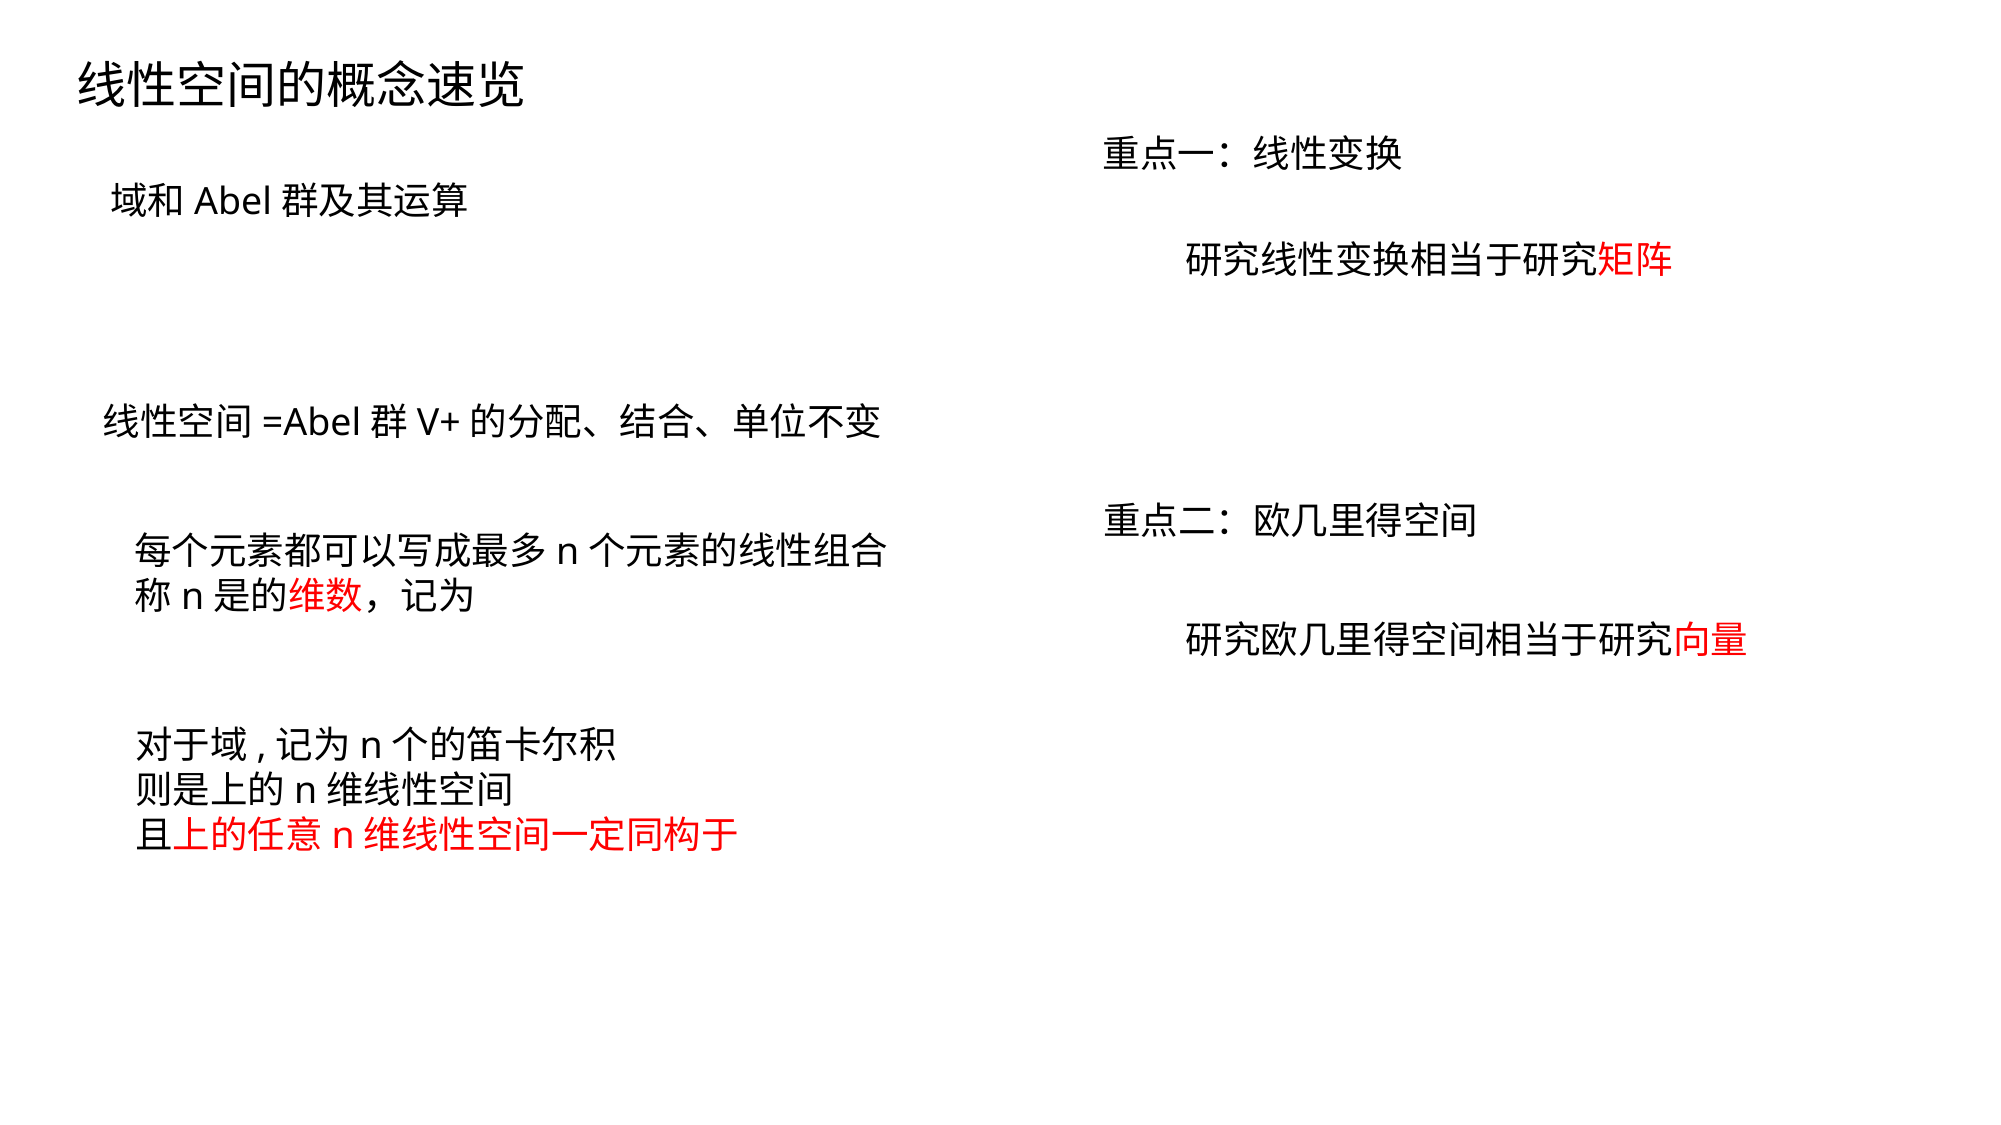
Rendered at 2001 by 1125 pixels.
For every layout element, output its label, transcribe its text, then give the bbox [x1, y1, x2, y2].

text_box 线性空间的概念速览 [62, 46, 542, 122]
text_box 研究欧几里得空间相当于研究向量 [1170, 608, 1764, 669]
text_box 研究线性变换相当于研究矩阵 [1170, 228, 1688, 288]
text_box 重点二：欧几里得空间 [1088, 489, 1494, 550]
text_box 重点一：线性变换 [1088, 122, 1418, 183]
